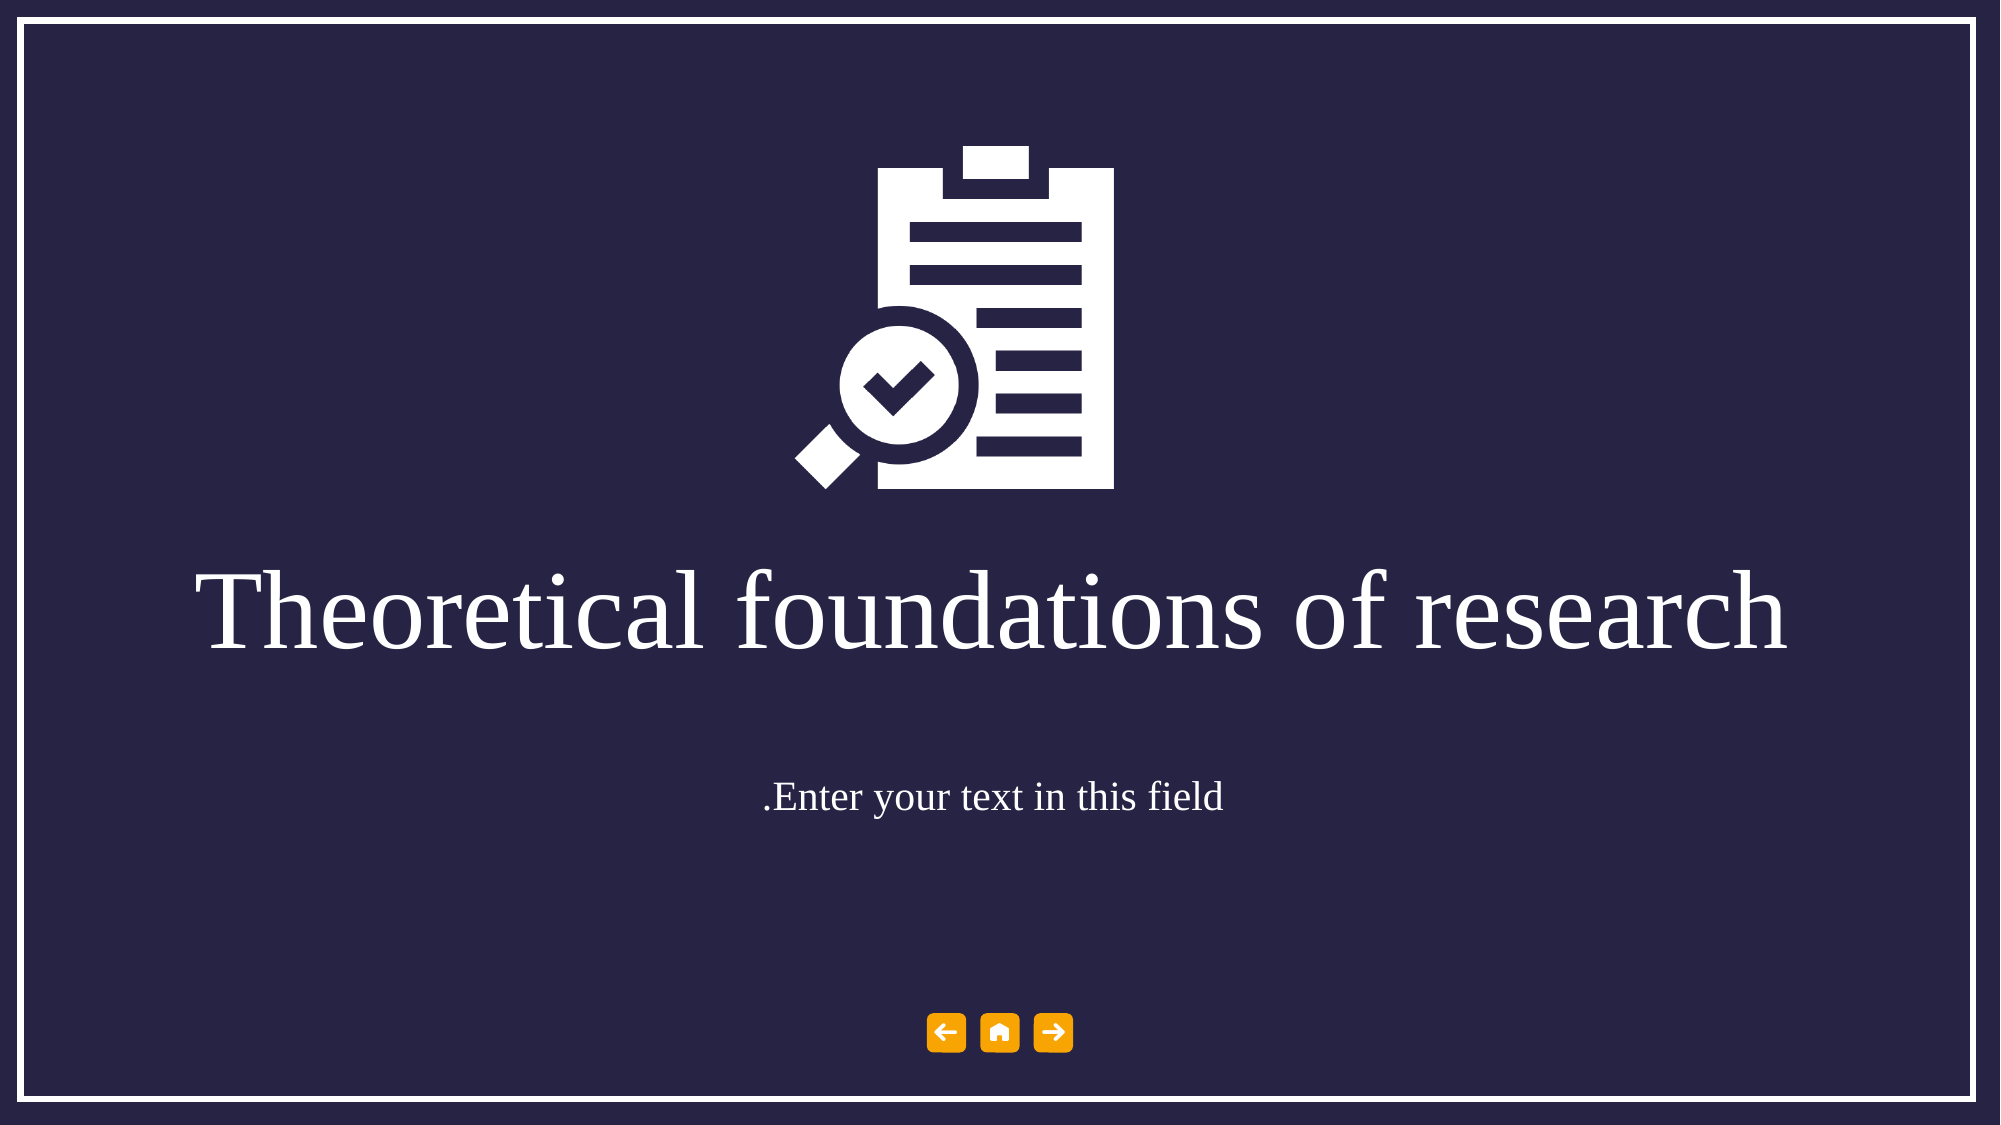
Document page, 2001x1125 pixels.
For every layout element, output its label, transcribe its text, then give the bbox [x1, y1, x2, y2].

text_box Theoretical foundations of research [20, 529, 1966, 679]
picture [782, 146, 1126, 489]
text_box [926, 1013, 1074, 1053]
text_box Enter your text in this field. [20, 761, 1966, 827]
